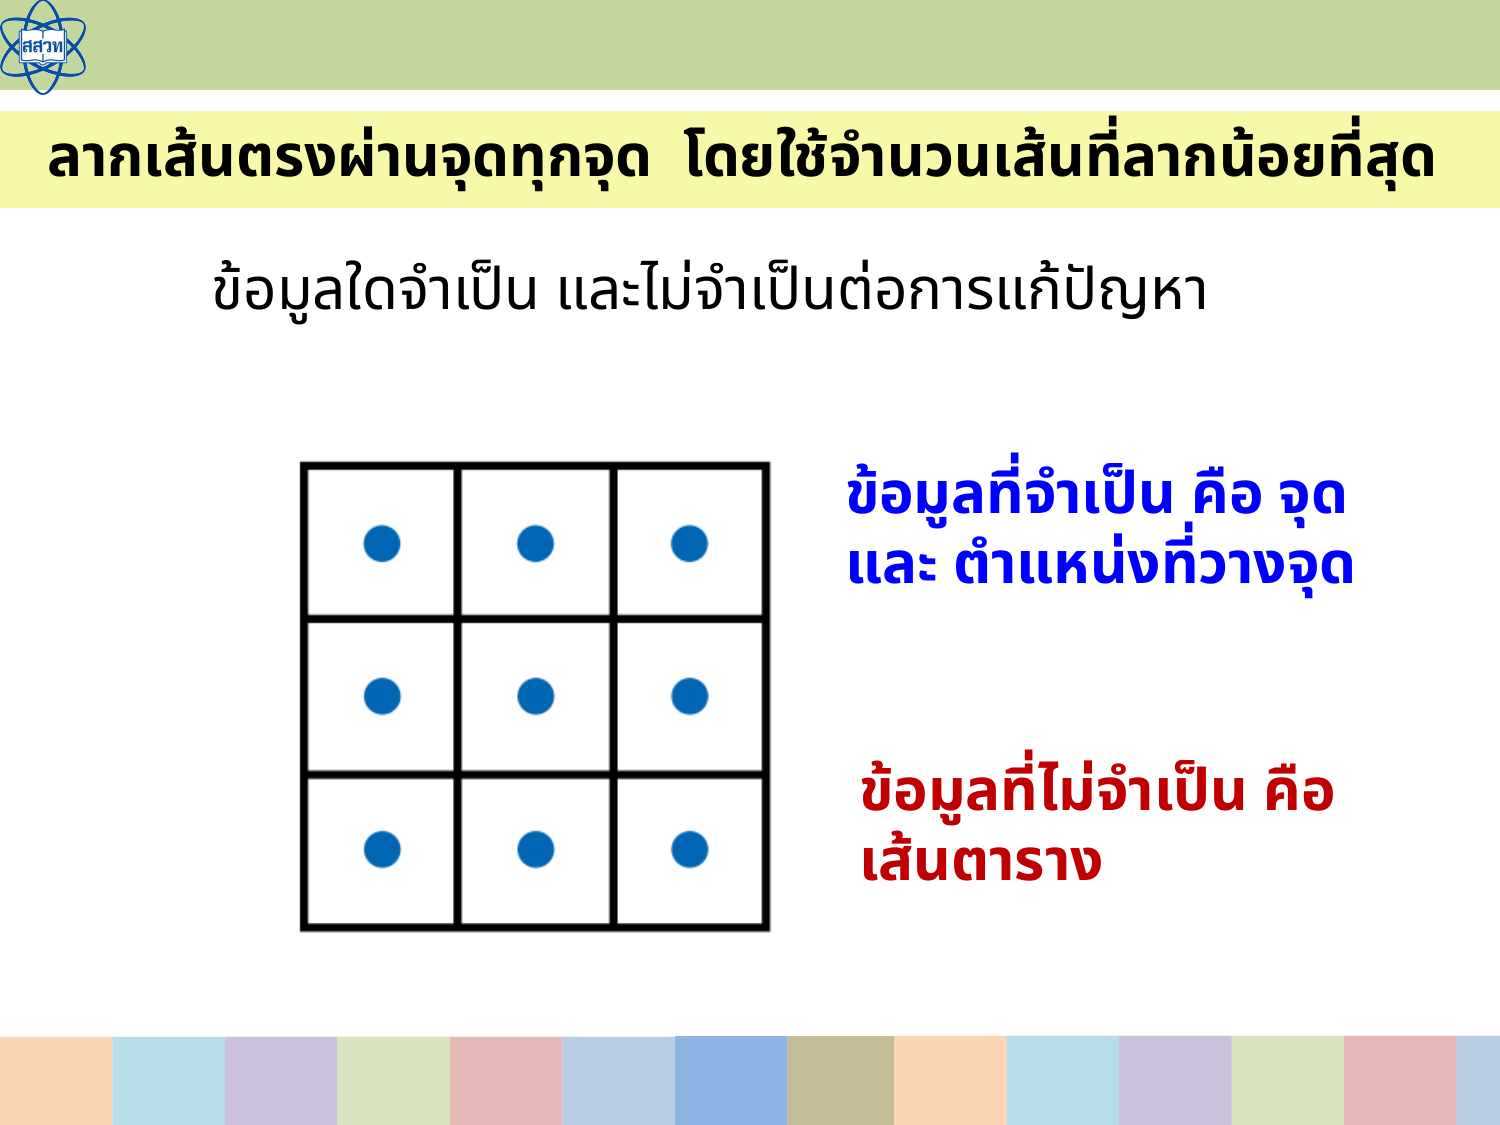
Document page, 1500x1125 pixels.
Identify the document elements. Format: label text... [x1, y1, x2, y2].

text_box ลากเส้นตรงผ่านจุดทุกจุด โดยใช้จำนวนเส้นที่ลากน้อยที่สุด [0, 111, 1500, 209]
text_box ข้อมูลที่ไม่จำเป็น คือ เส้นตาราง [844, 744, 1399, 900]
picture [0, 0, 86, 95]
text_box ข้อมูลที่จำเป็น คือ จุด และ ตำแหน่งที่วางจุด [830, 447, 1400, 603]
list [294, 455, 776, 936]
text_box ข้อมูลใดจำเป็น และไม่จำเป็นต่อการแก้ปัญหา [197, 243, 1224, 399]
